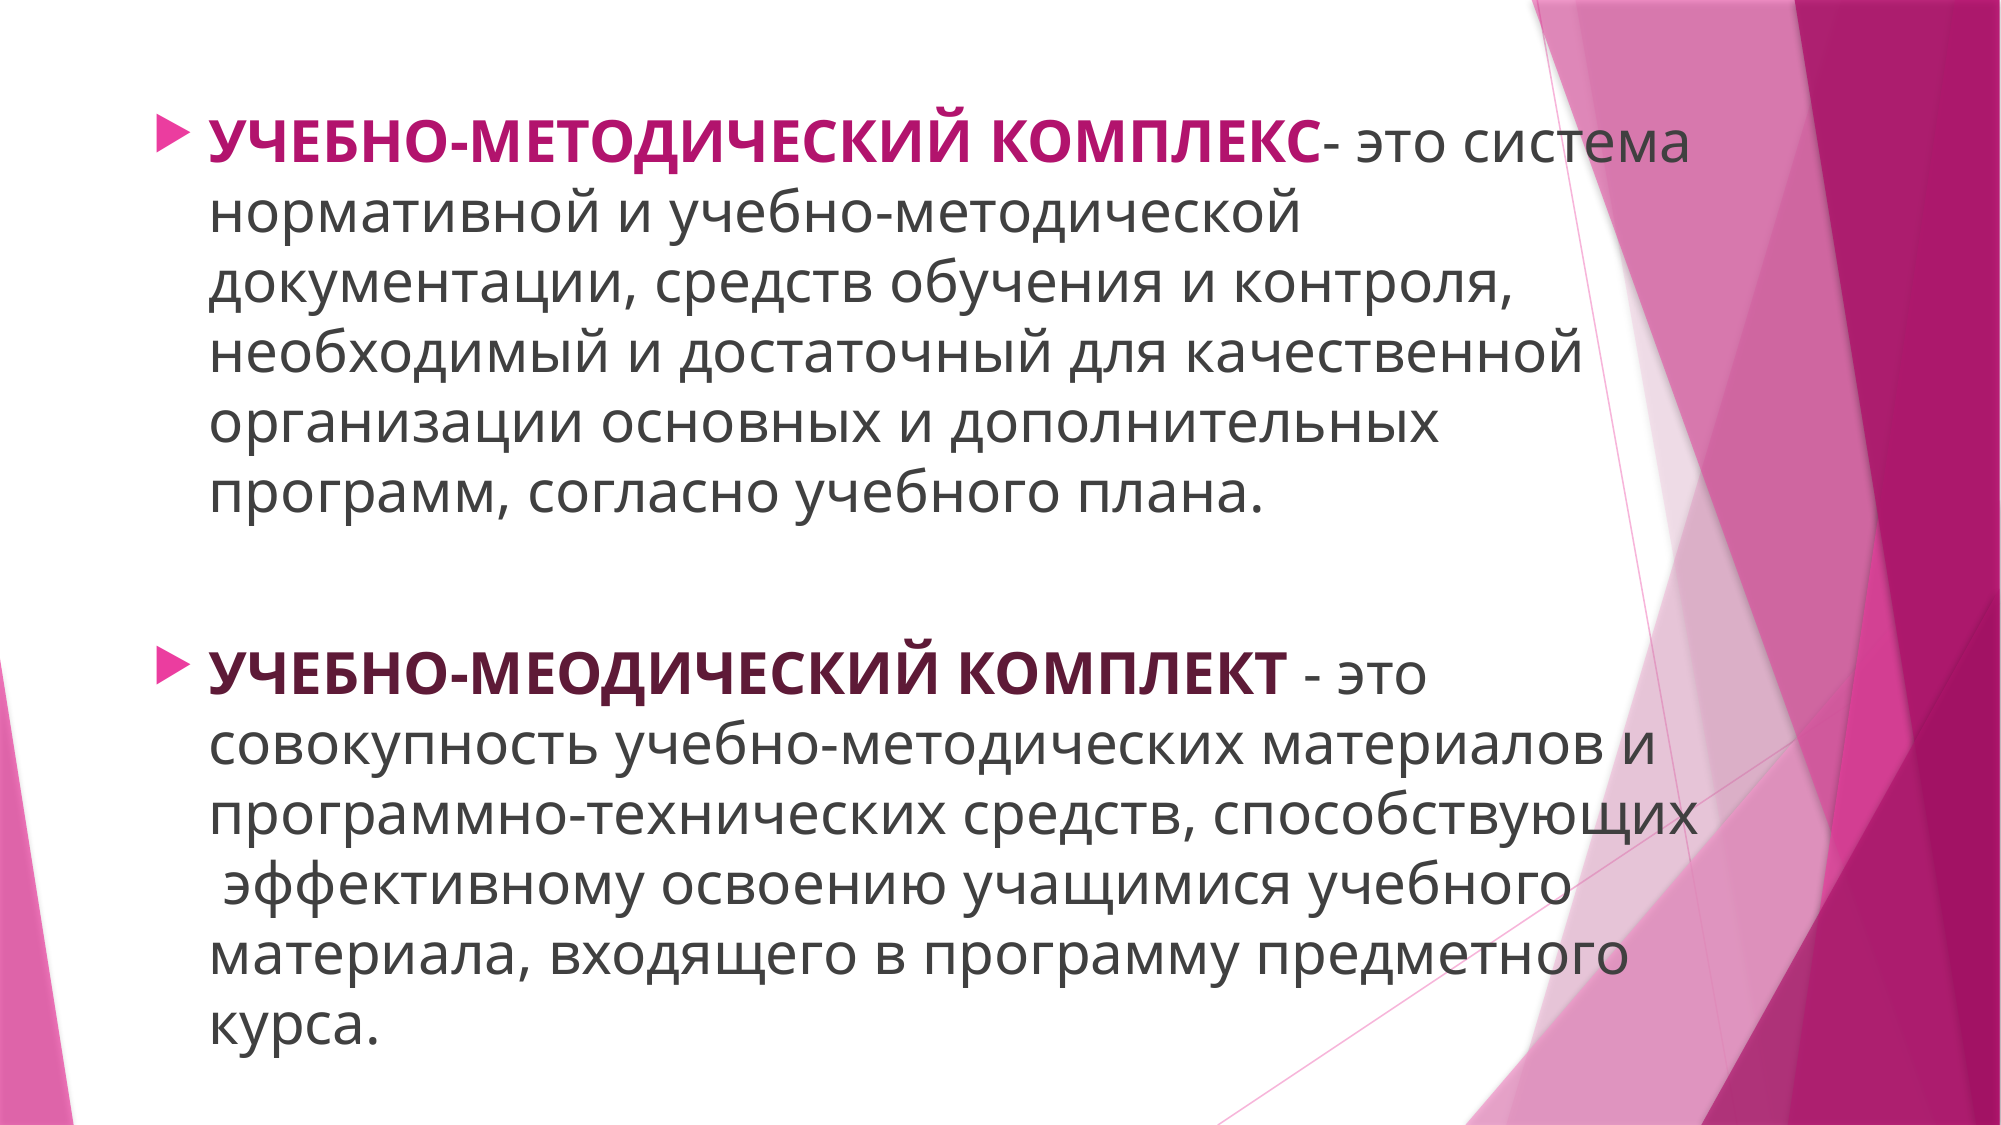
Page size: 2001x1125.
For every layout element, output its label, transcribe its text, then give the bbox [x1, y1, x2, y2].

list УЧЕБНО-МЕТОДИЧЕСКИЙ КОМПЛЕКС- это система нормативной и учебно-методической документации, средств обучения и контроля, необходимый и достаточный для качественной организации основных и дополнительных программ, согласно учебного плана. УЧЕБНО-МЕОДИЧЕСКИЙ КОМПЛЕКТ - это совокупность учебно-методических материалов и программно-технических средств, способствующих эффективному освоению учащимися учебного материала, входящего в программу предметного курса. [137, 96, 1716, 1014]
